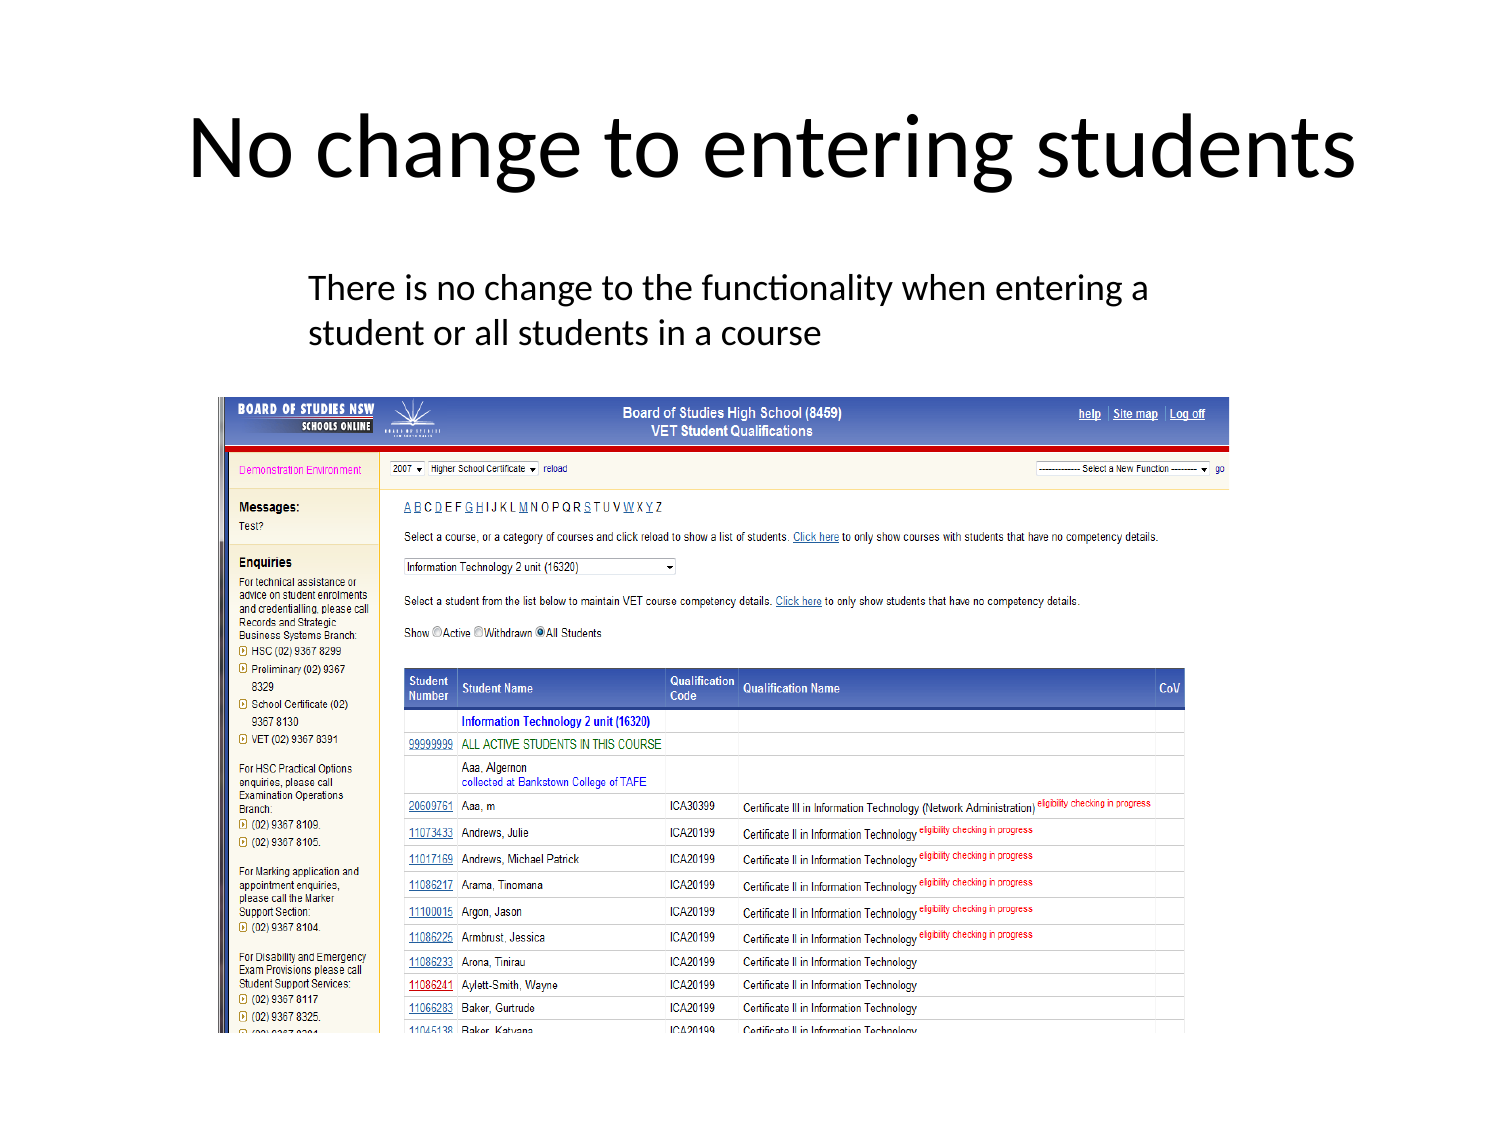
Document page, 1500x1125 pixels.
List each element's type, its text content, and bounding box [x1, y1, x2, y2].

text_box There is no change to the functionality when entering a student or all students in a course [218, 255, 1247, 405]
text_box No change to entering students [76, 78, 1441, 203]
picture [218, 396, 1230, 1033]
